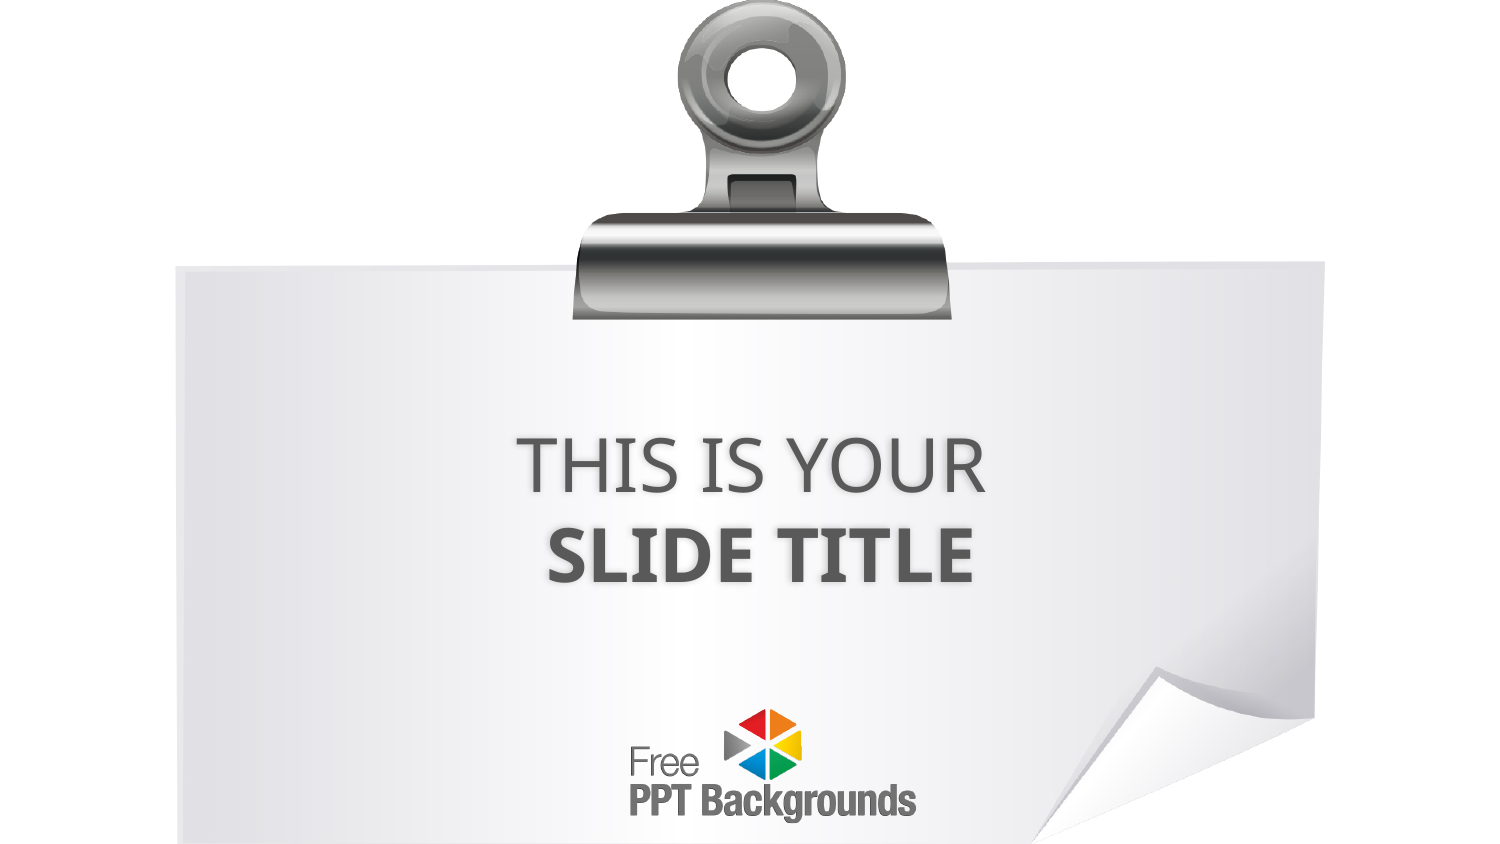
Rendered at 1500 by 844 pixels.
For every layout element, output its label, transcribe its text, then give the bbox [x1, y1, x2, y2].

title THIS IS YOUR SLIDE TITLE [491, 339, 1032, 676]
picture [0, 0, 1500, 844]
